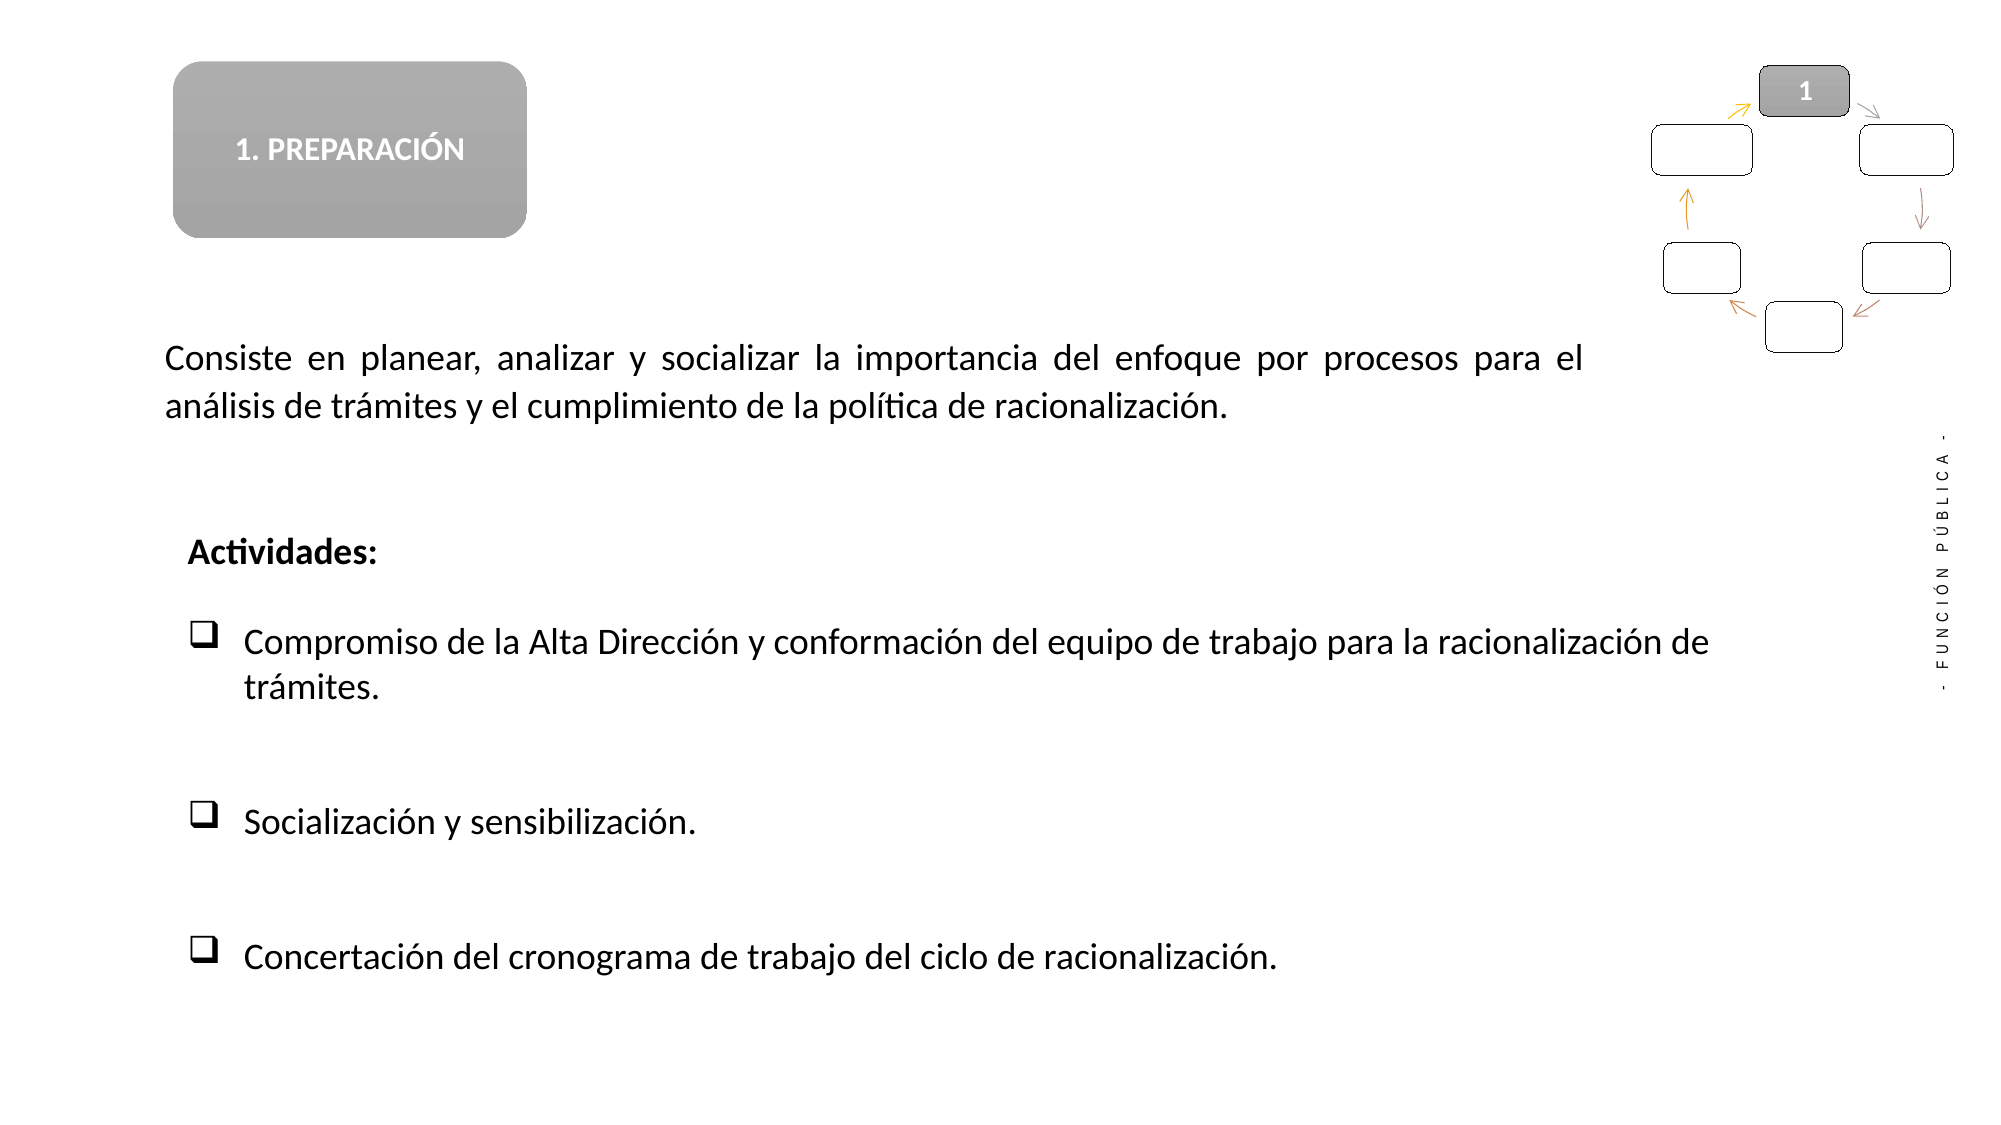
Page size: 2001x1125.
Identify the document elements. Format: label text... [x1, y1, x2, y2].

text_box Actividades: Compromiso de la Alta Dirección y conformación del equipo de trabajo para la racionalización de trámites. Socialización y sensibilización. Concertación del cronograma de trabajo del ciclo de racionalización. [172, 519, 1766, 1030]
text_box Consiste en planear, analizar y socializar la importancia del enfoque por procesos para el análisis de trámites y el cumplimiento de la política de racionalización. [150, 322, 1600, 434]
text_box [172, 61, 528, 239]
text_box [1548, 65, 2000, 353]
